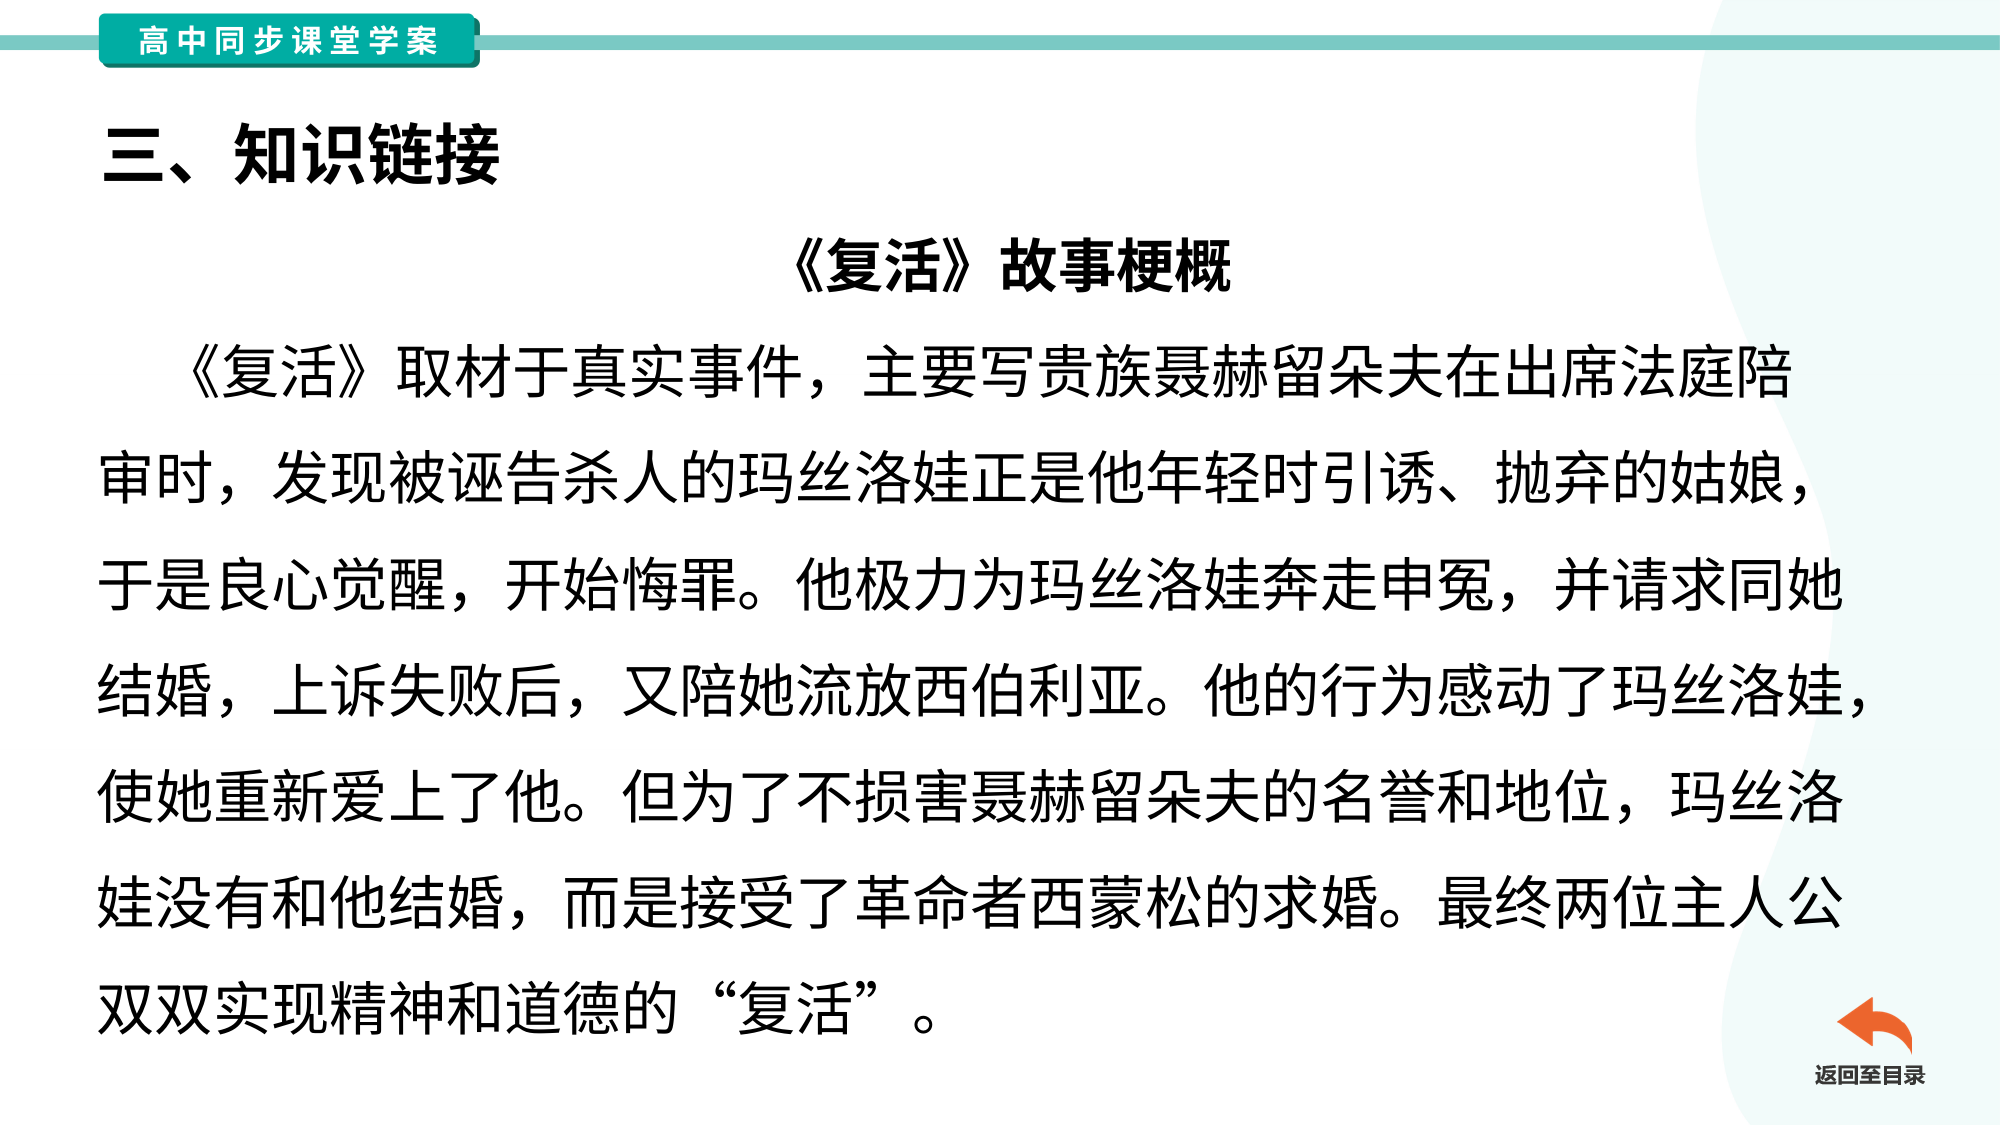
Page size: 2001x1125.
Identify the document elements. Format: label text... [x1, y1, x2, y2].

picture [0, 0, 2000, 1125]
text_box 《复活》故事梗概 《复活》取材于真实事件，主要写贵族聂赫留朵夫在出席法庭陪 审时，发现被诬告杀人的玛丝洛娃正是他年轻时引诱、抛弃的姑娘， 于是良心觉醒，开始悔罪。他极力为玛丝洛娃奔走申冤，并请求同她 结婚，上诉失败后，又陪她流放西伯利亚。他的行为感动了玛丝洛娃， 使她重新爱上了他。但为了不损害聂赫留朵夫的名誉和地位，玛丝洛 娃没有和他结婚，而是接受了革命者西蒙松的求婚。最终两位主人公 双双实现精神和道德的“复活”。 [100, 192, 1899, 1043]
text_box 三、知识链接 [100, 76, 1899, 192]
